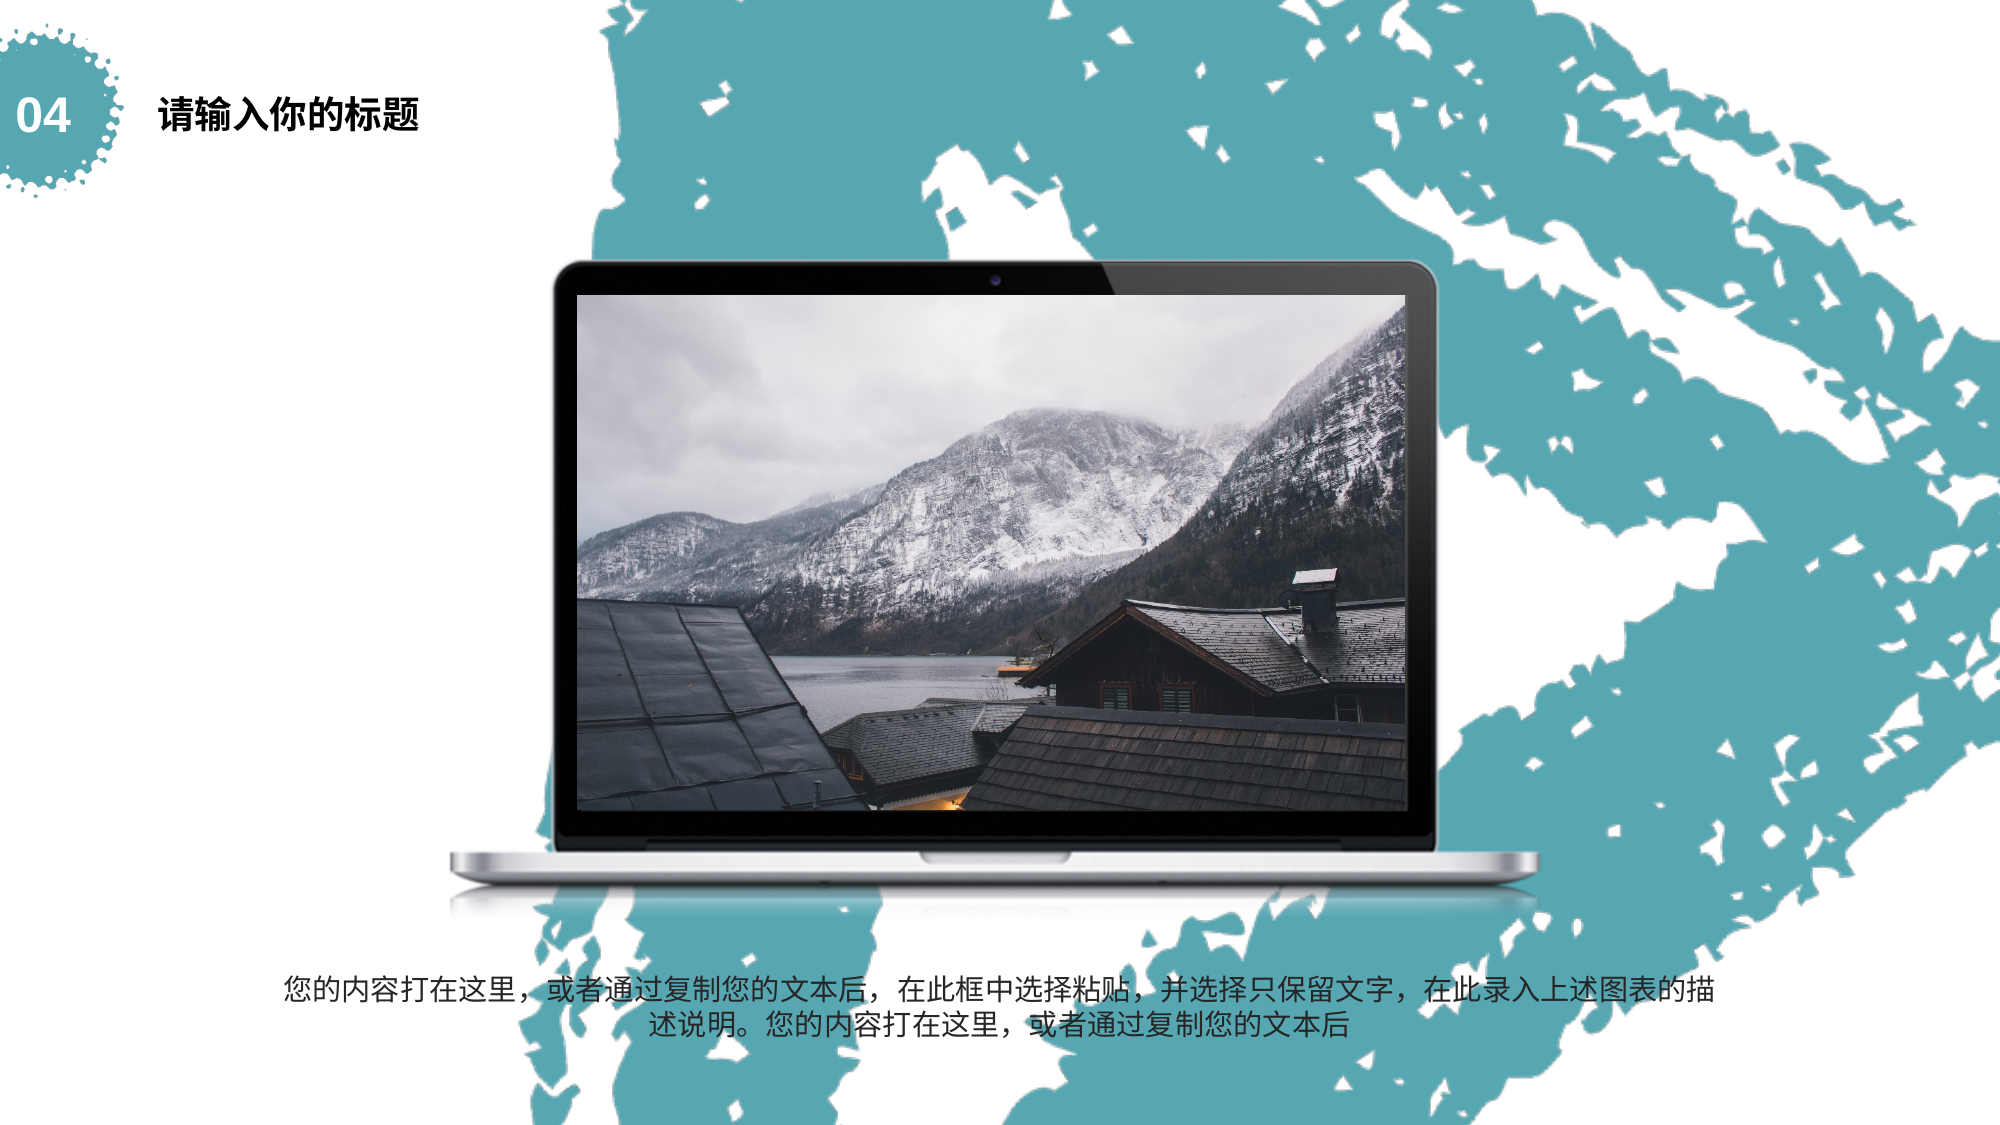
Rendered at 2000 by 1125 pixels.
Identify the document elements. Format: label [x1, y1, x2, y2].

picture [0, 0, 2000, 1125]
text_box [375, 115, 1624, 1087]
